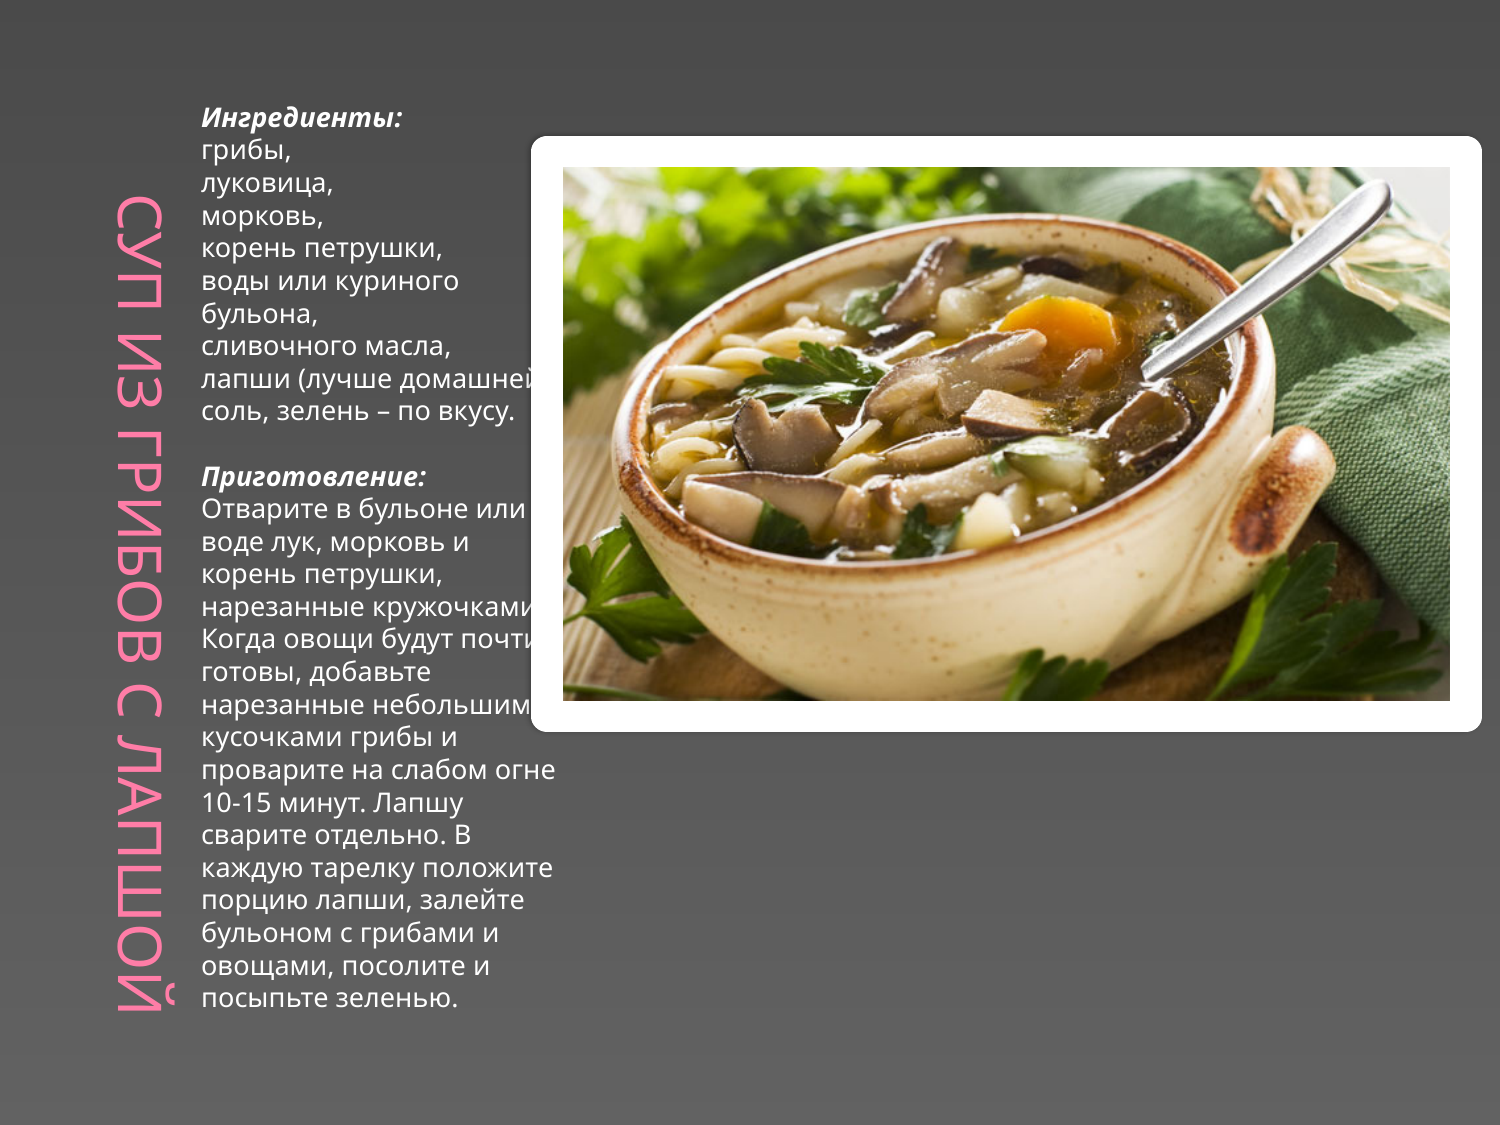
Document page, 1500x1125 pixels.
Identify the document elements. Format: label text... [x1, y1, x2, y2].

title Суп из грибов с лапшой [36, 60, 186, 1036]
list Ингредиенты: грибы, луковица, морковь, корень петрушки, воды или куриного бульона, сливочного масла, лапши (лучше домашней), соль, зелень – по вкусу. Приготовление: Отварите в бульоне или воде лук, морковь и корень петрушки, нарезанные кружочками. Когда овощи будут почти готовы, добавьте нарезанные небольшими кусочками грибы и проварите на слабом огне 10-15 минут. Лапшу сварите отдельно. В каждую тарелку положите порцию лапши, залейте бульоном с грибами и овощами, посолите и посыпьте зеленью. [186, 60, 587, 1036]
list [562, 166, 1451, 701]
